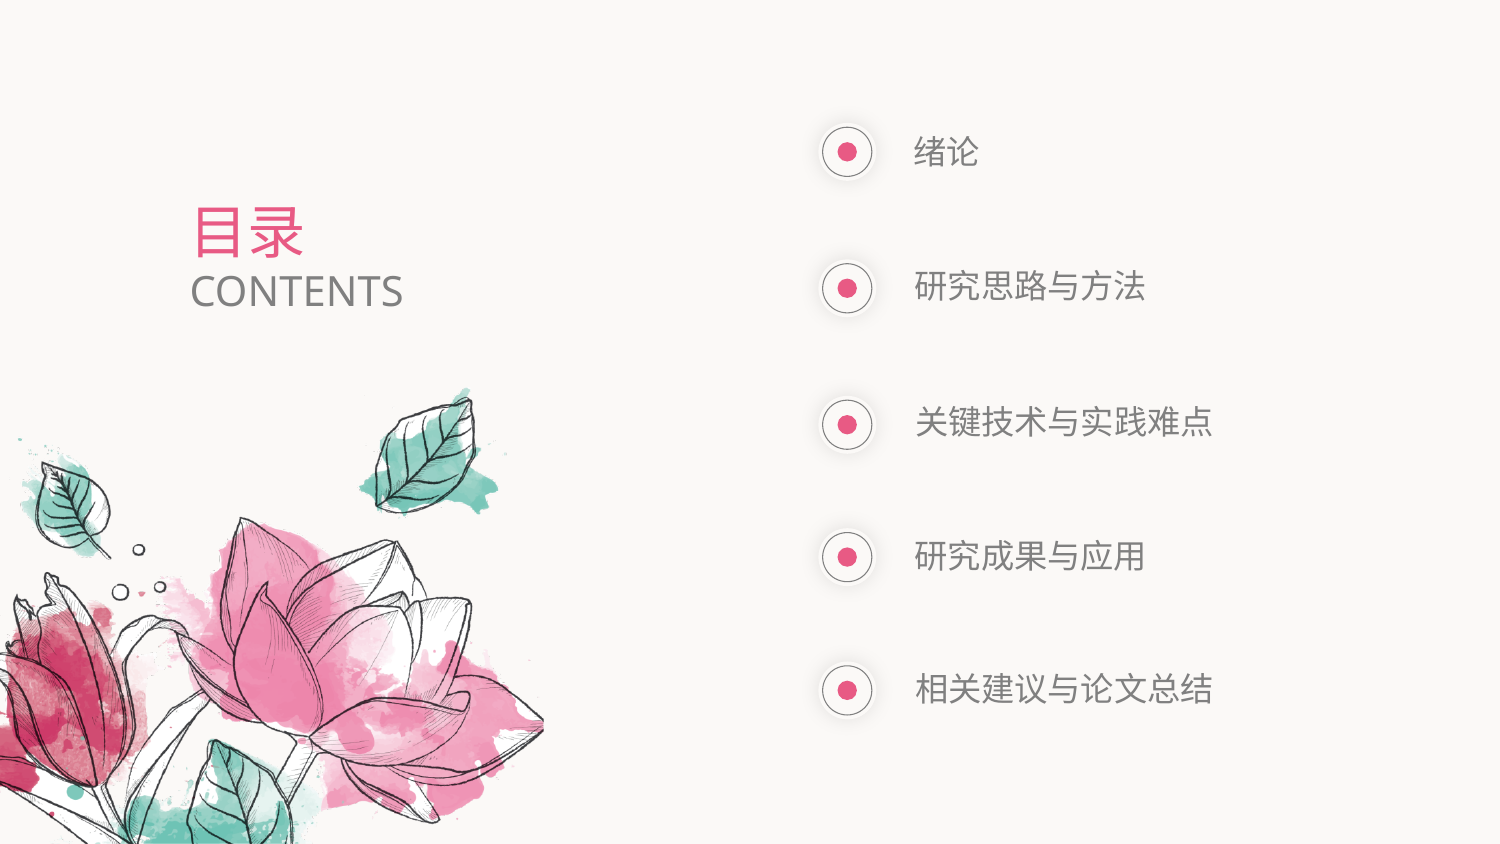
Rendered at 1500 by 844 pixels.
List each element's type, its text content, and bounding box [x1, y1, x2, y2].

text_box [818, 395, 877, 454]
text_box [818, 661, 877, 720]
text_box 目录 CONTENTS [189, 187, 439, 323]
text_box 绪论 [898, 124, 995, 179]
text_box 关键技术与实践难点 [900, 394, 1230, 449]
text_box 研究思路与方法 [899, 257, 1163, 313]
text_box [818, 122, 877, 182]
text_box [818, 527, 877, 587]
text_box 研究成果与应用 [899, 527, 1163, 583]
text_box 相关建议与论文总结 [900, 660, 1230, 715]
picture [0, 386, 550, 844]
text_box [818, 259, 877, 318]
